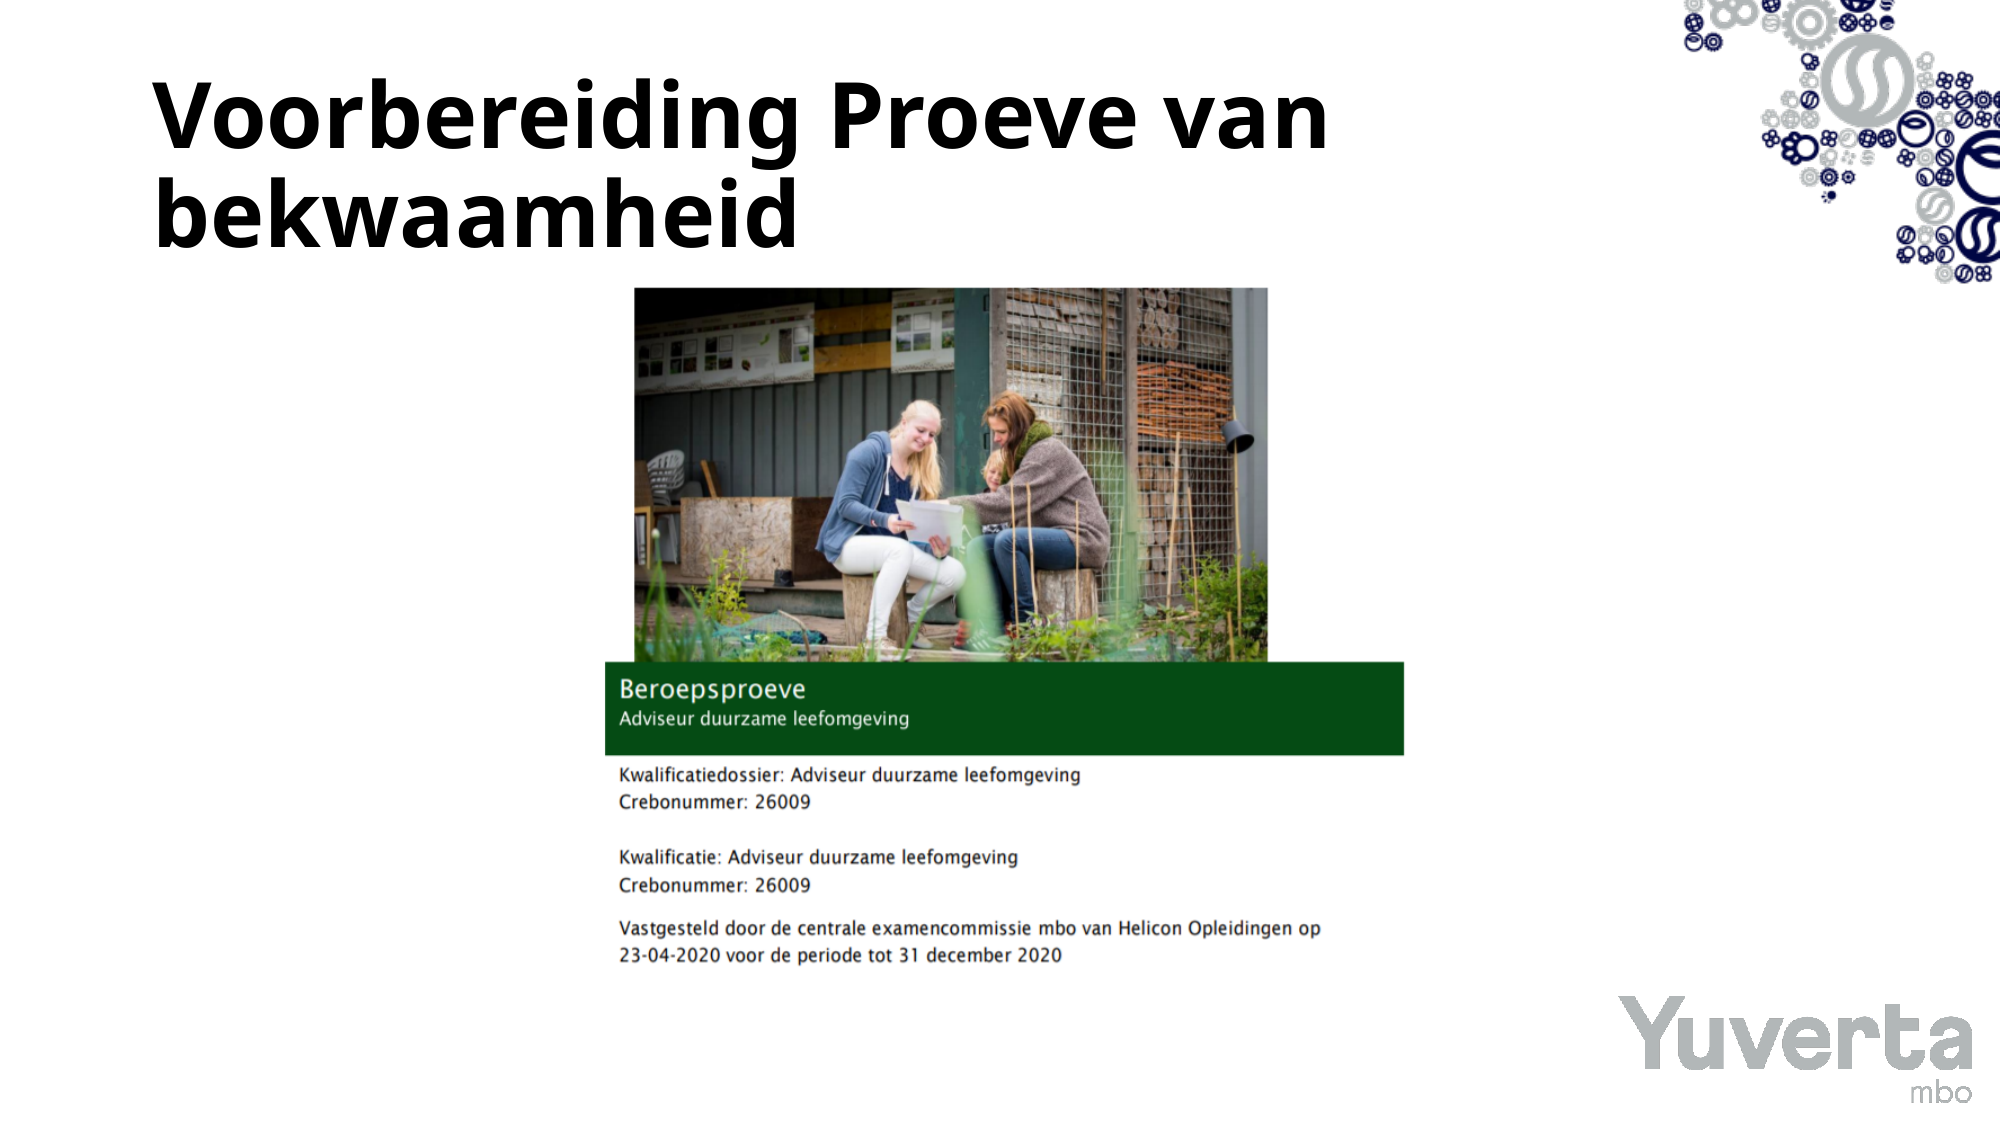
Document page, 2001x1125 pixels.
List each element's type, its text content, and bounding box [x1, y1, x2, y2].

picture [0, 0, 2000, 1125]
title Voorbereiding Proeve van bekwaamheid [137, 59, 1863, 278]
